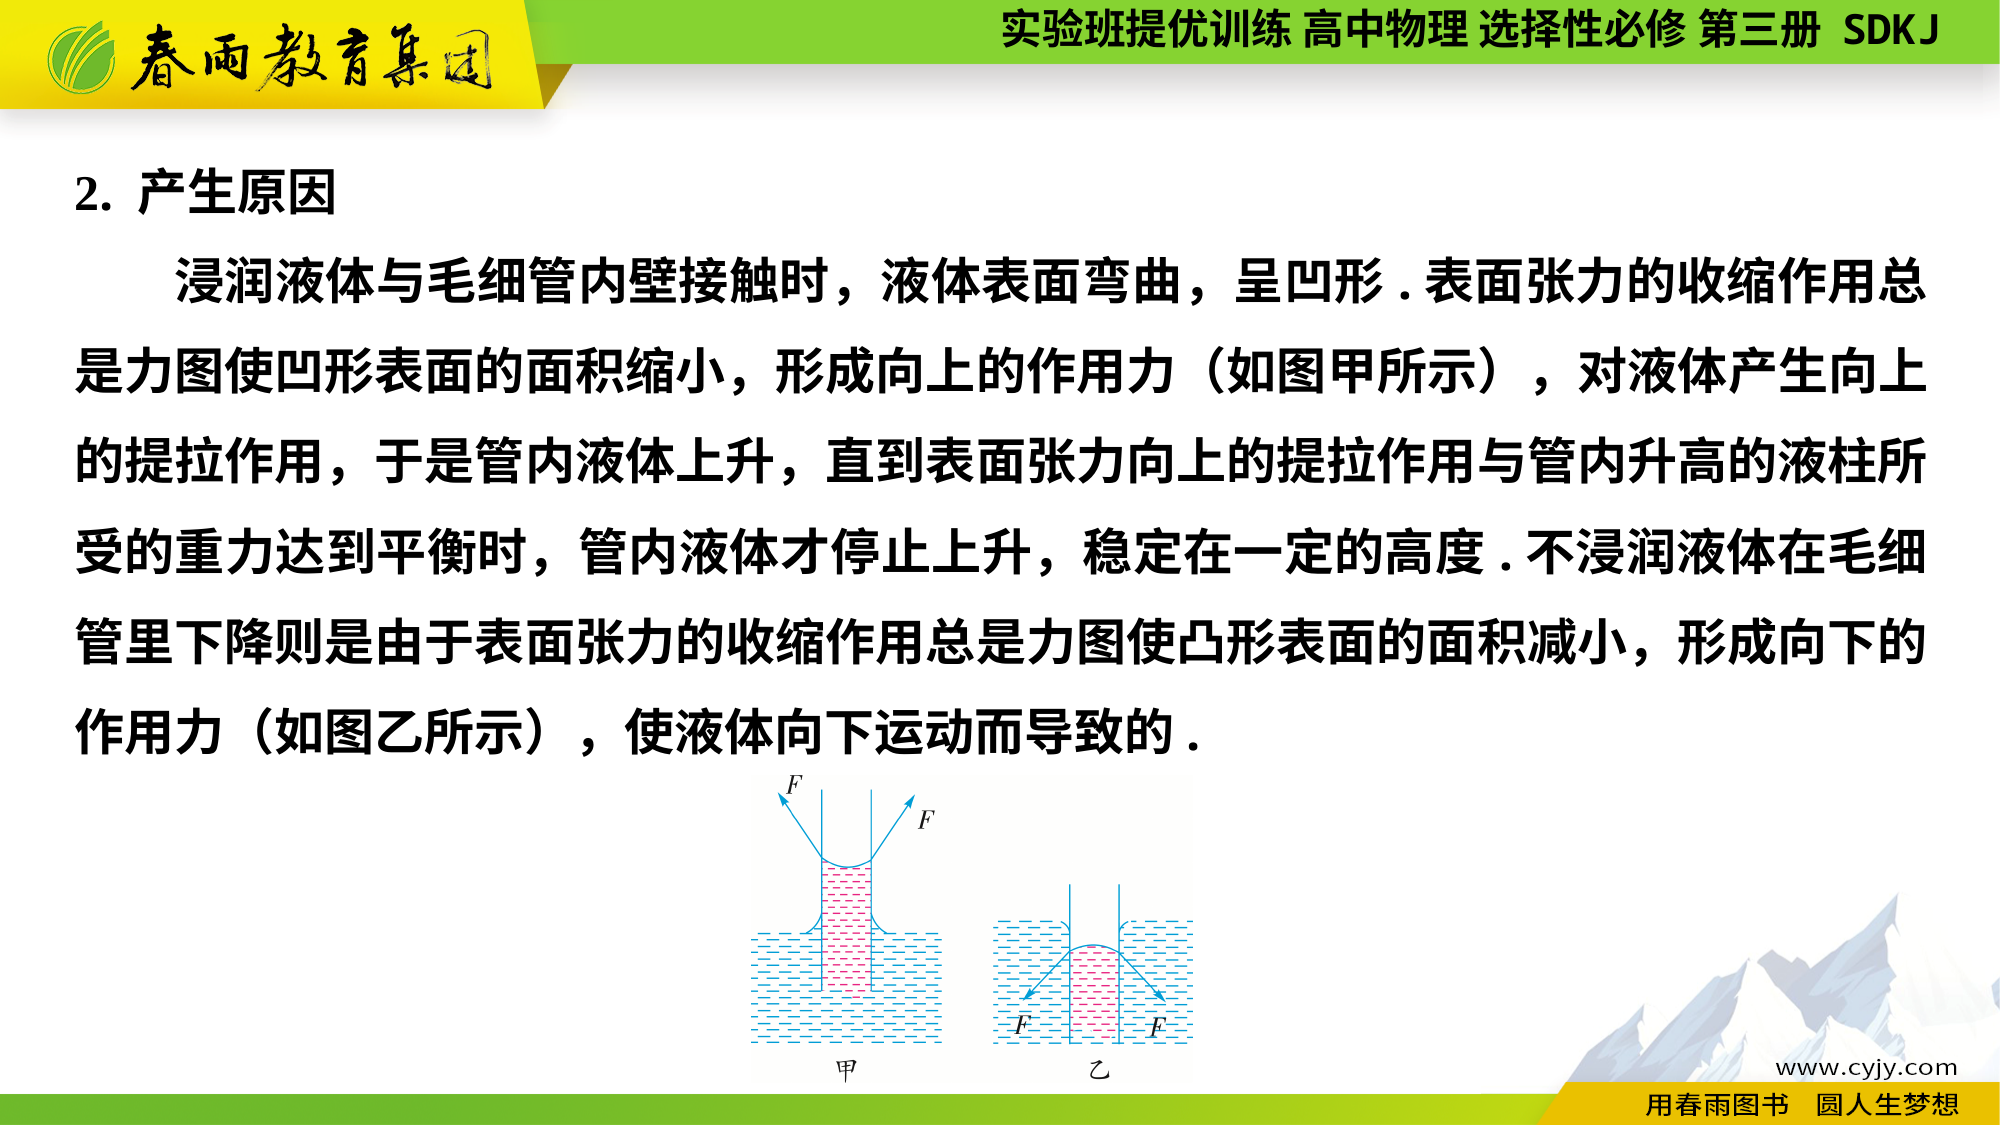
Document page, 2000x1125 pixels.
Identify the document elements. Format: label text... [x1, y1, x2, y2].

list 2. 产生原因 浸润液体与毛细管内壁接触时，液体表面弯曲，呈凹形.表面张力的收缩作用总是力图使凹形表面的面积缩小，形成向上的作用力（如图甲所示），对液体产生向上的提拉作用，于是管内液体上升，直到表面张力向上的提拉作用与管内升高的液柱所受的重力达到平衡时，管内液体才停止上升，稳定在一定的高度.不浸润液体在毛细管里下降则是由于表面张力的收缩作用总是力图使凸形表面的面积减小，形成向下的作用力（如图乙所示），使液体向下运动而导致的. [59, 122, 1944, 763]
picture [0, 0, 2000, 1125]
